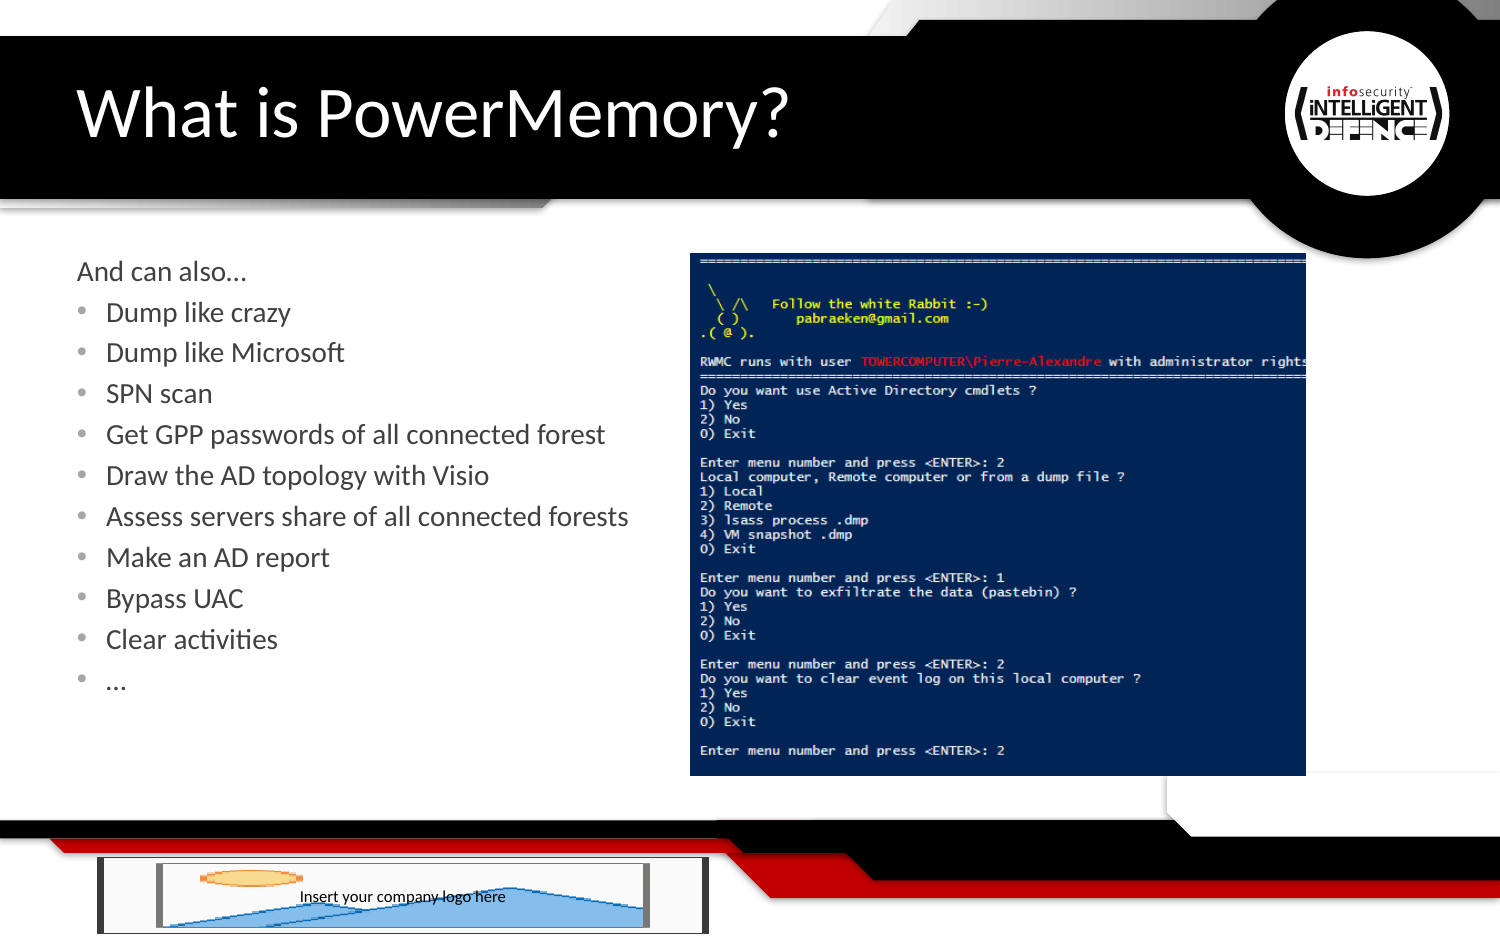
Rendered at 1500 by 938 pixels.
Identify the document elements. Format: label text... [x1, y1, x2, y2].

list And can also… Dump like crazy Dump like Microsoft SPN scan Get GPP passwords of all connected forest Draw the AD topology with Visio Assess servers share of all connected forests Make an AD report Bypass UAC Clear activities … [76, 244, 1294, 776]
picture [690, 253, 1306, 777]
title What is PowerMemory? [76, 38, 1199, 195]
picture [74, 853, 732, 938]
